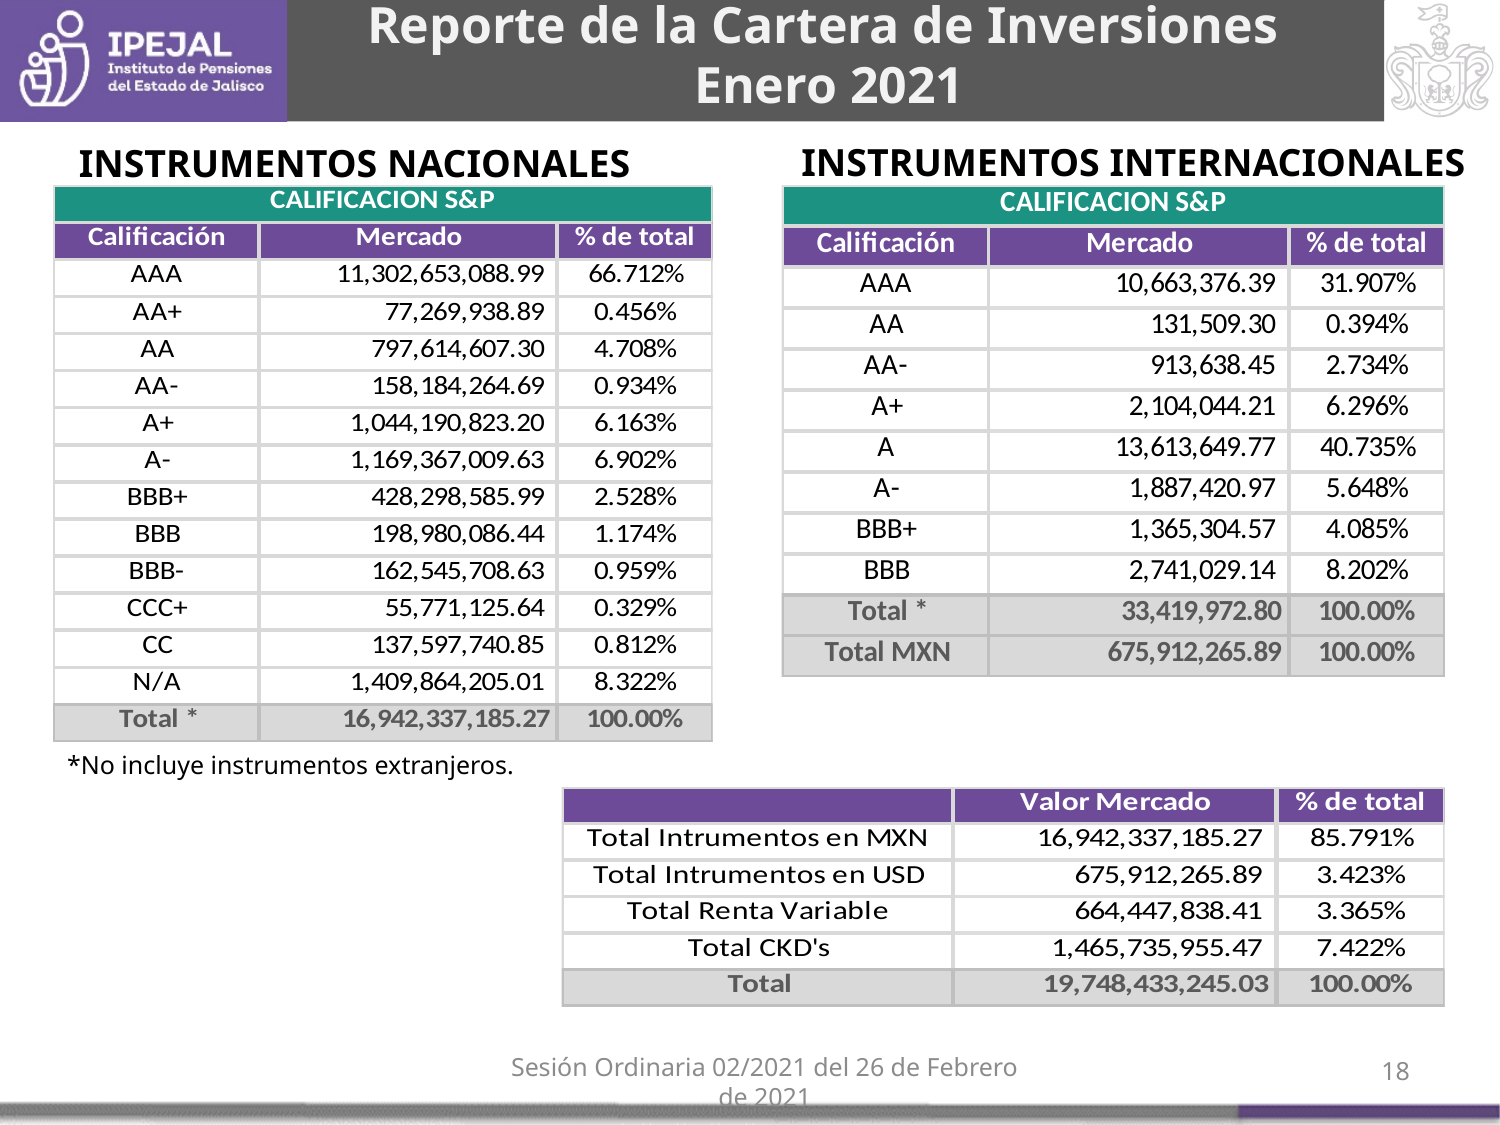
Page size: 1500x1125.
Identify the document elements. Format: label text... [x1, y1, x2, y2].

picture [0, 0, 274, 122]
picture [0, 1096, 1500, 1125]
text_box *No incluye instrumentos extranjeros. [52, 741, 562, 787]
picture [561, 787, 1447, 1008]
text_box INSTRUMENTOS INTERNACIONALES [757, 131, 1481, 192]
text_box Sesión Ordinaria 02/2021 del 26 de Febrero de 2021 [483, 1051, 1046, 1112]
text_box Reporte de la Cartera de Inversiones Enero 2021 [274, 0, 1384, 125]
picture [53, 185, 715, 744]
slide_number 17 [1074, 1042, 1425, 1103]
picture [781, 185, 1447, 679]
text_box INSTRUMENTOS NACIONALES [34, 132, 646, 193]
